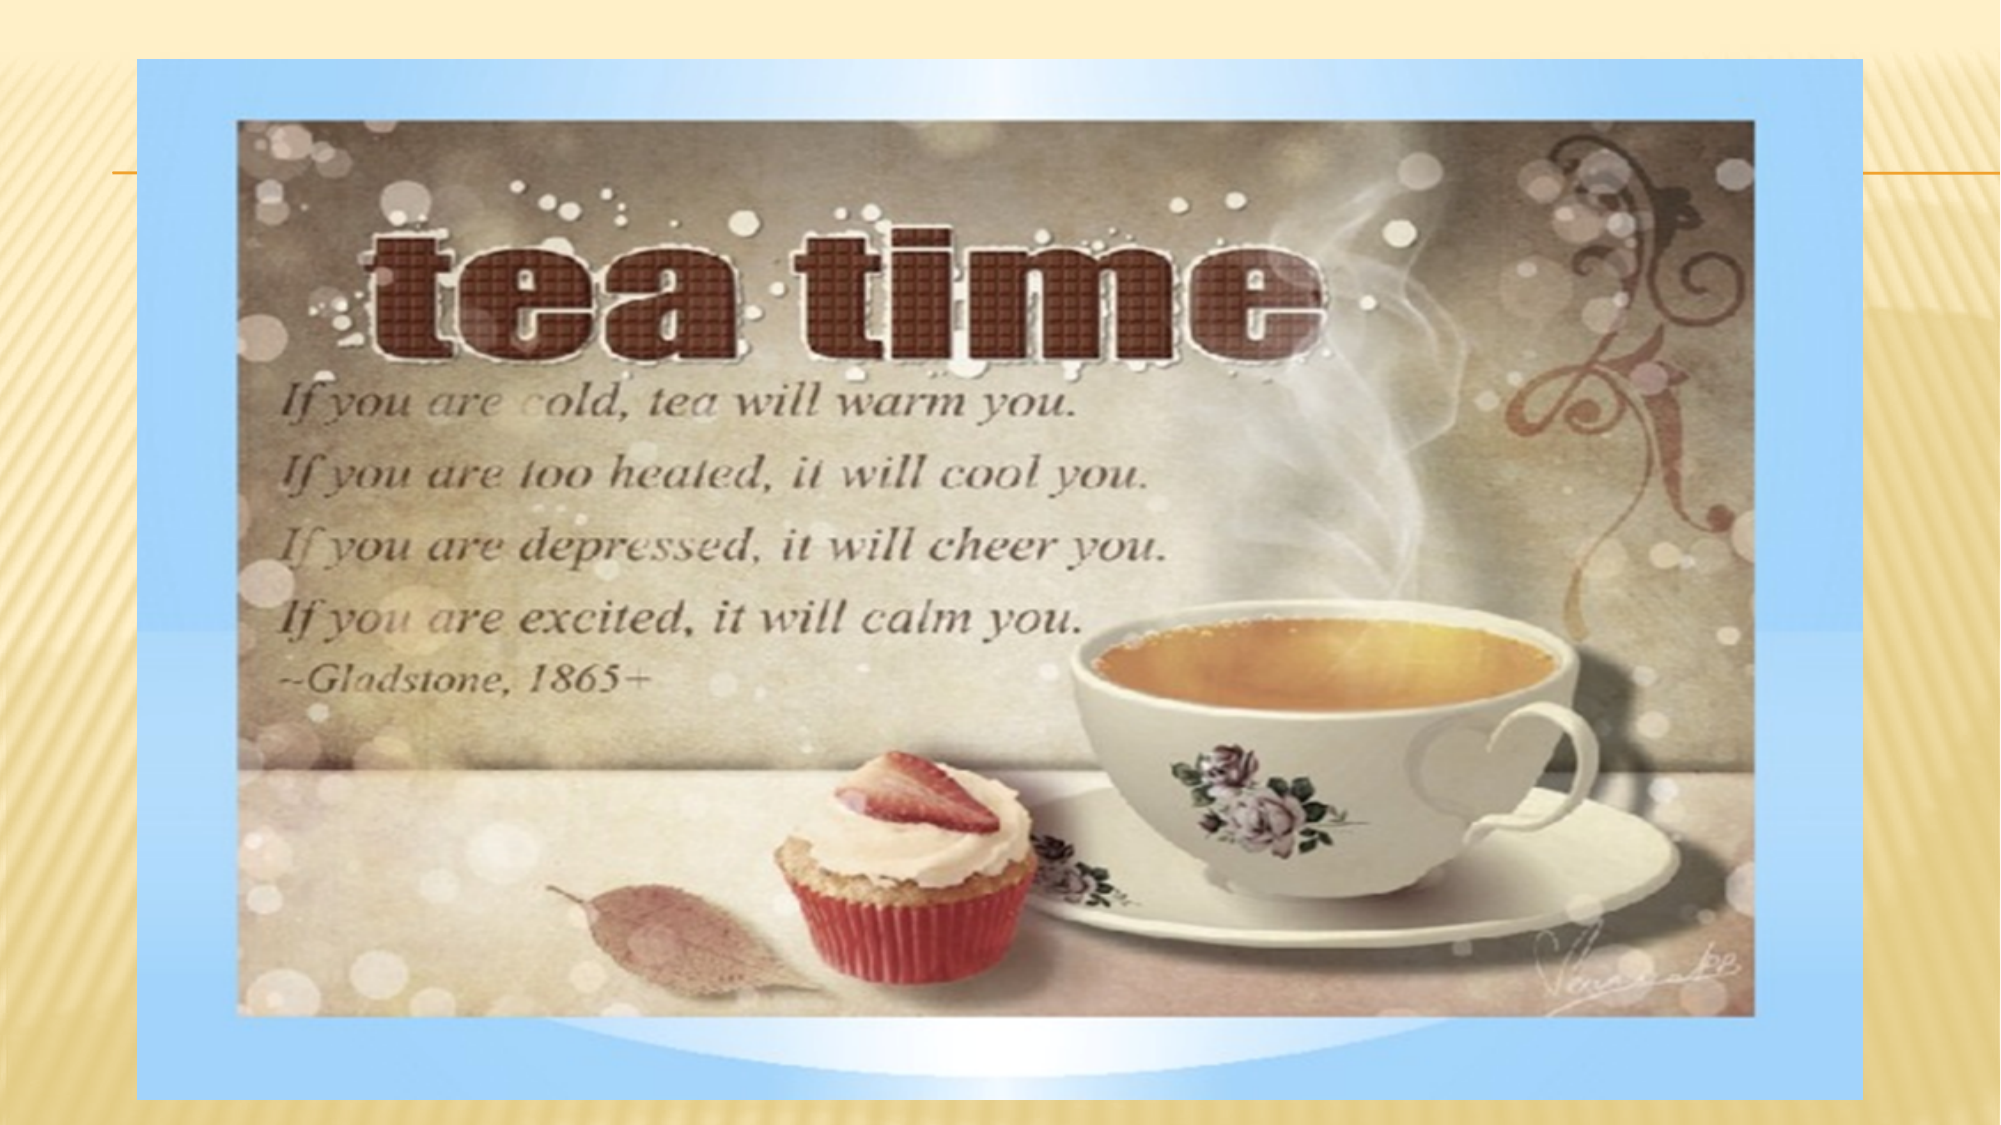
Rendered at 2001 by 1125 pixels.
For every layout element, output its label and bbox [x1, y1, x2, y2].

list [137, 59, 1863, 1100]
